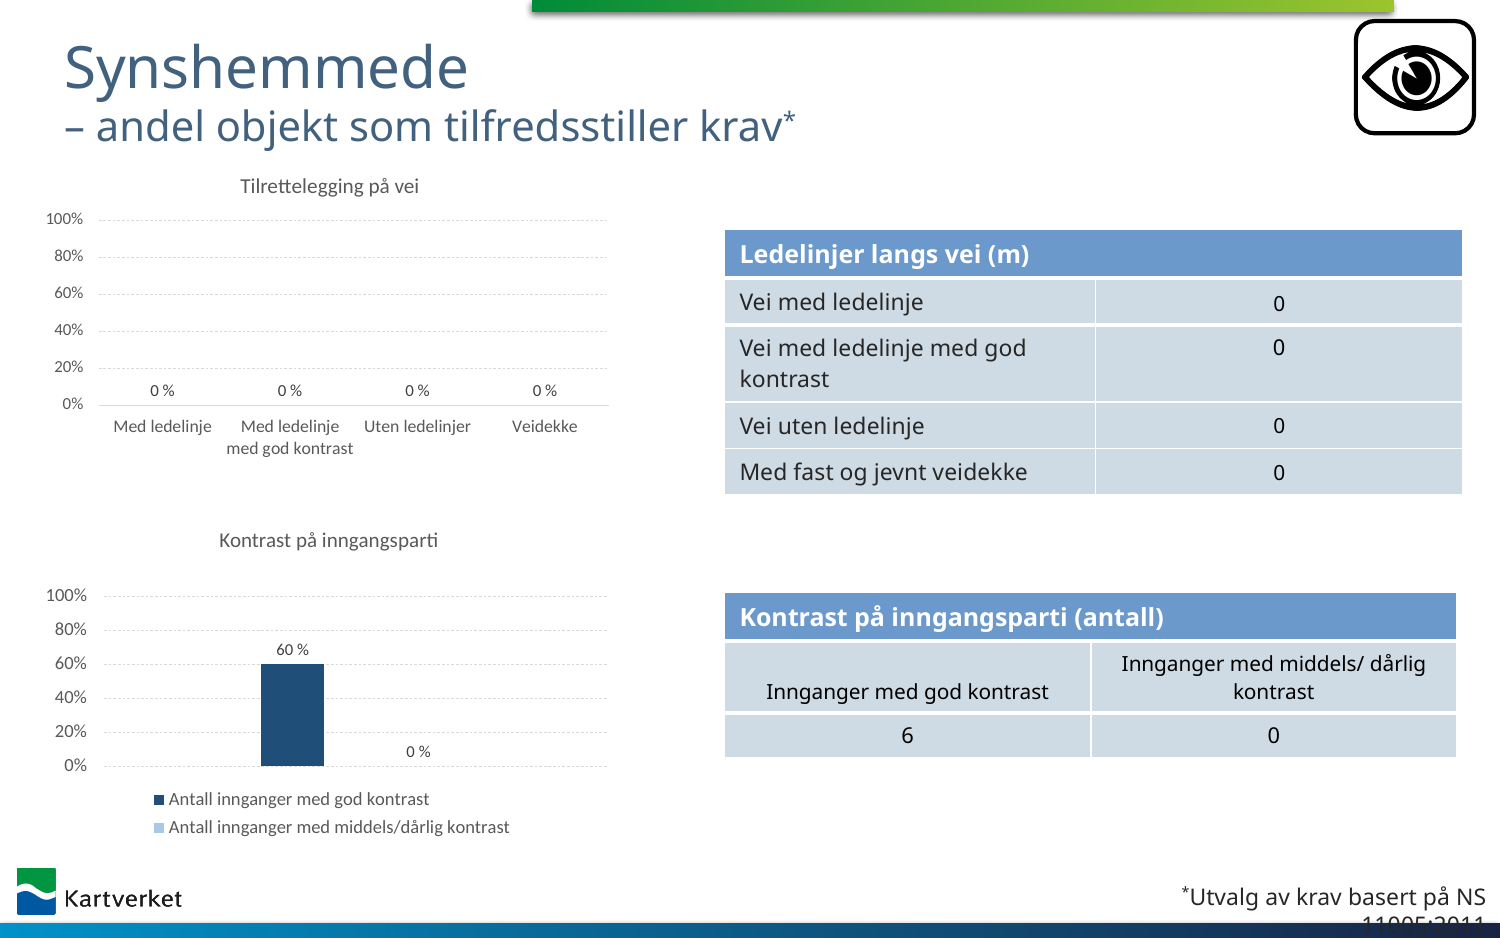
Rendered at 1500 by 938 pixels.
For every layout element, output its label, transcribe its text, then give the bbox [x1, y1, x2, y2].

table_cell 0 [1096, 449, 1462, 494]
table_cell Vei uten ledelinje [725, 403, 1095, 448]
picture [41, 166, 619, 492]
table_cell Med fast og jevnt veidekke [725, 449, 1095, 494]
table_cell 0 [1096, 327, 1462, 401]
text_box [1355, 20, 1475, 134]
table_header Kontrast på inngangsparti (antall) [725, 593, 1456, 639]
text_box *Utvalg av krav basert på NS 11005:2011 [1068, 873, 1500, 938]
table_cell Innganger med middels/ dårlig kontrast [1092, 643, 1456, 711]
table_cell 0 [1092, 715, 1456, 757]
table_cell 0 [1096, 403, 1462, 448]
table_cell 6 [725, 715, 1090, 757]
table_header Ledelinjer langs vei (m) [725, 230, 1462, 276]
table_cell Innganger med god kontrast [725, 643, 1090, 711]
text_box Synshemmede – andel objekt som tilfredsstiller krav* [49, 24, 1431, 158]
picture [41, 520, 617, 846]
table_cell Vei med ledelinje med god kontrast [725, 327, 1095, 401]
table_cell Vei med ledelinje [725, 280, 1095, 323]
table_cell 0 [1096, 280, 1462, 323]
